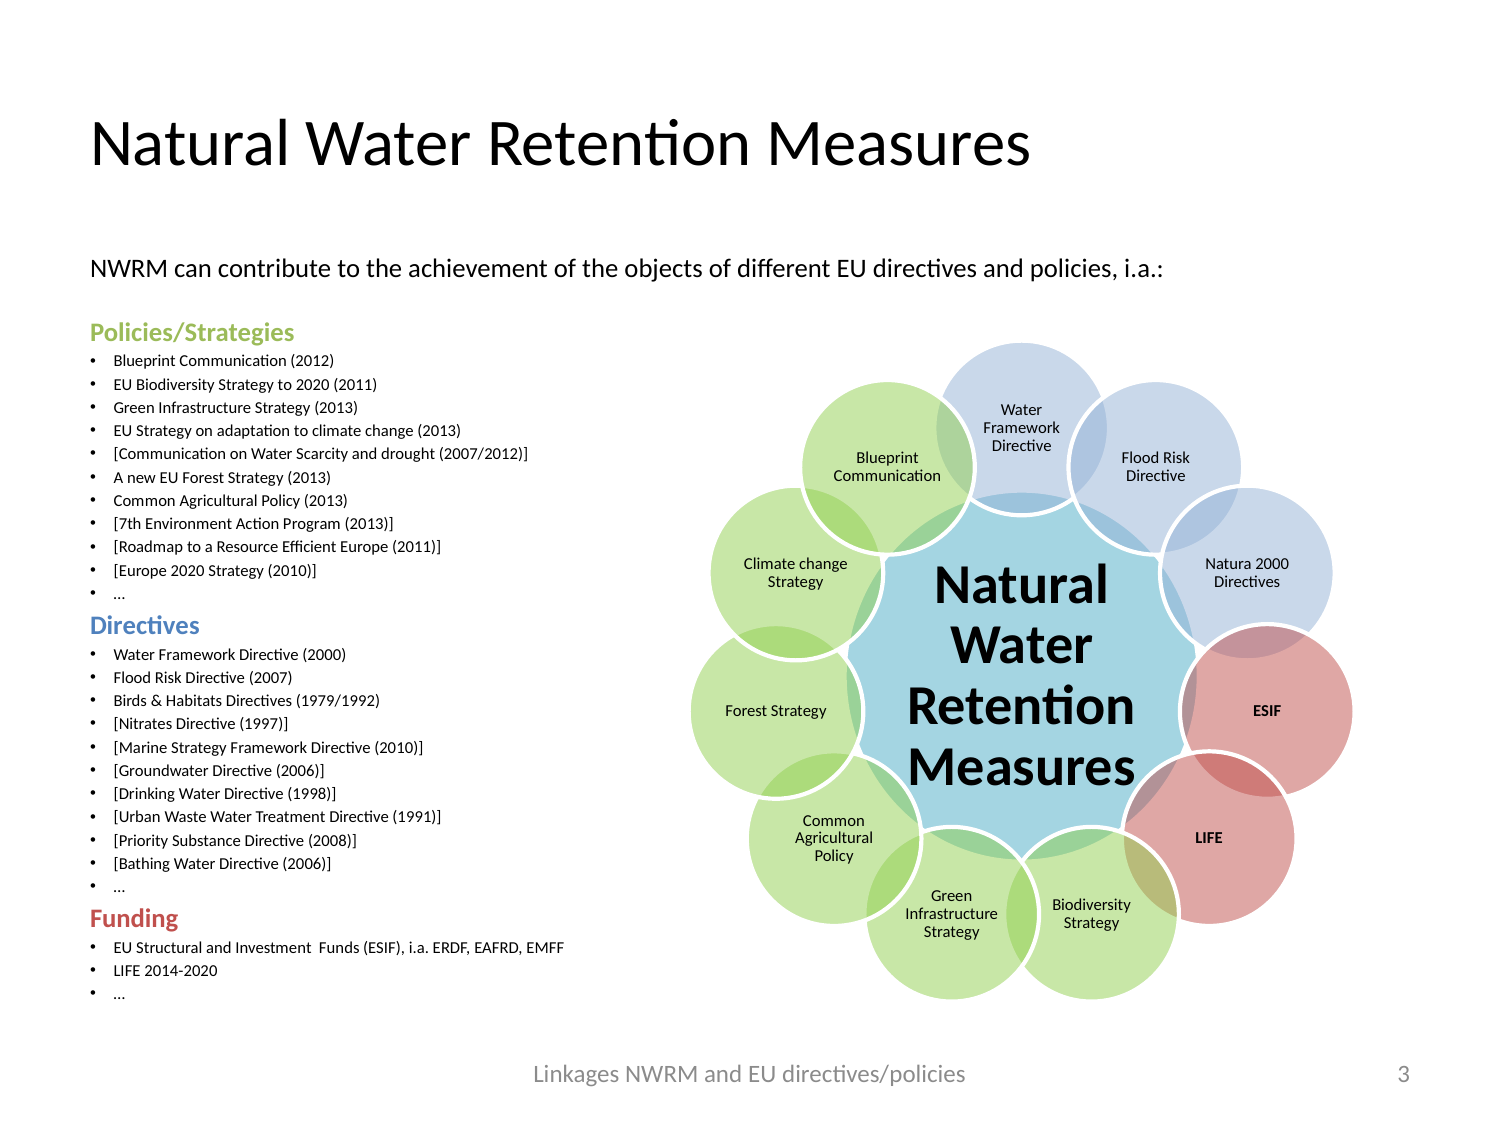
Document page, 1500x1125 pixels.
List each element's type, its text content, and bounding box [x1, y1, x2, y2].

slide_number 3 [1074, 1042, 1425, 1103]
list NWRM can contribute to the achievement of the objects of different EU directives and policies, i.a.: Policies/Strategies Blueprint Communication (2012) EU Biodiversity Strategy to 2020 (2011) Green Infrastructure Strategy (2013) EU Strategy on adaptation to climate change (2013) [Communication on Water Scarcity and drought (2007/2012)] A new EU Forest Strategy (2013) Common Agricultural Policy (2013) [7th Environment Action Program (2013)] [Roadmap to a Resource Efficient Europe (2011)] [Europe 2020 Strategy (2010)] … Directives Water Framework Directive (2000) Flood Risk Directive (2007) Birds & Habitats Directives (1979/1992) [Nitrates Directive (1997)] [Marine Strategy Framework Directive (2010)] [Groundwater Directive (2006)] [Drinking Water Directive (1998)] [Urban Waste Water Treatment Directive (1991)] [Priority Substance Directive (2008)] [Bathing Water Directive (2006)] … Funding EU Structural and Investment Funds (ESIF), i.a. ERDF, EAFRD, EMFF LIFE 2014-2020 … [75, 243, 1459, 1040]
title Natural Water Retention Measures [75, 45, 1425, 233]
footer Linkages NWRM and EU directives/policies [512, 1042, 988, 1103]
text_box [607, 337, 1436, 1005]
